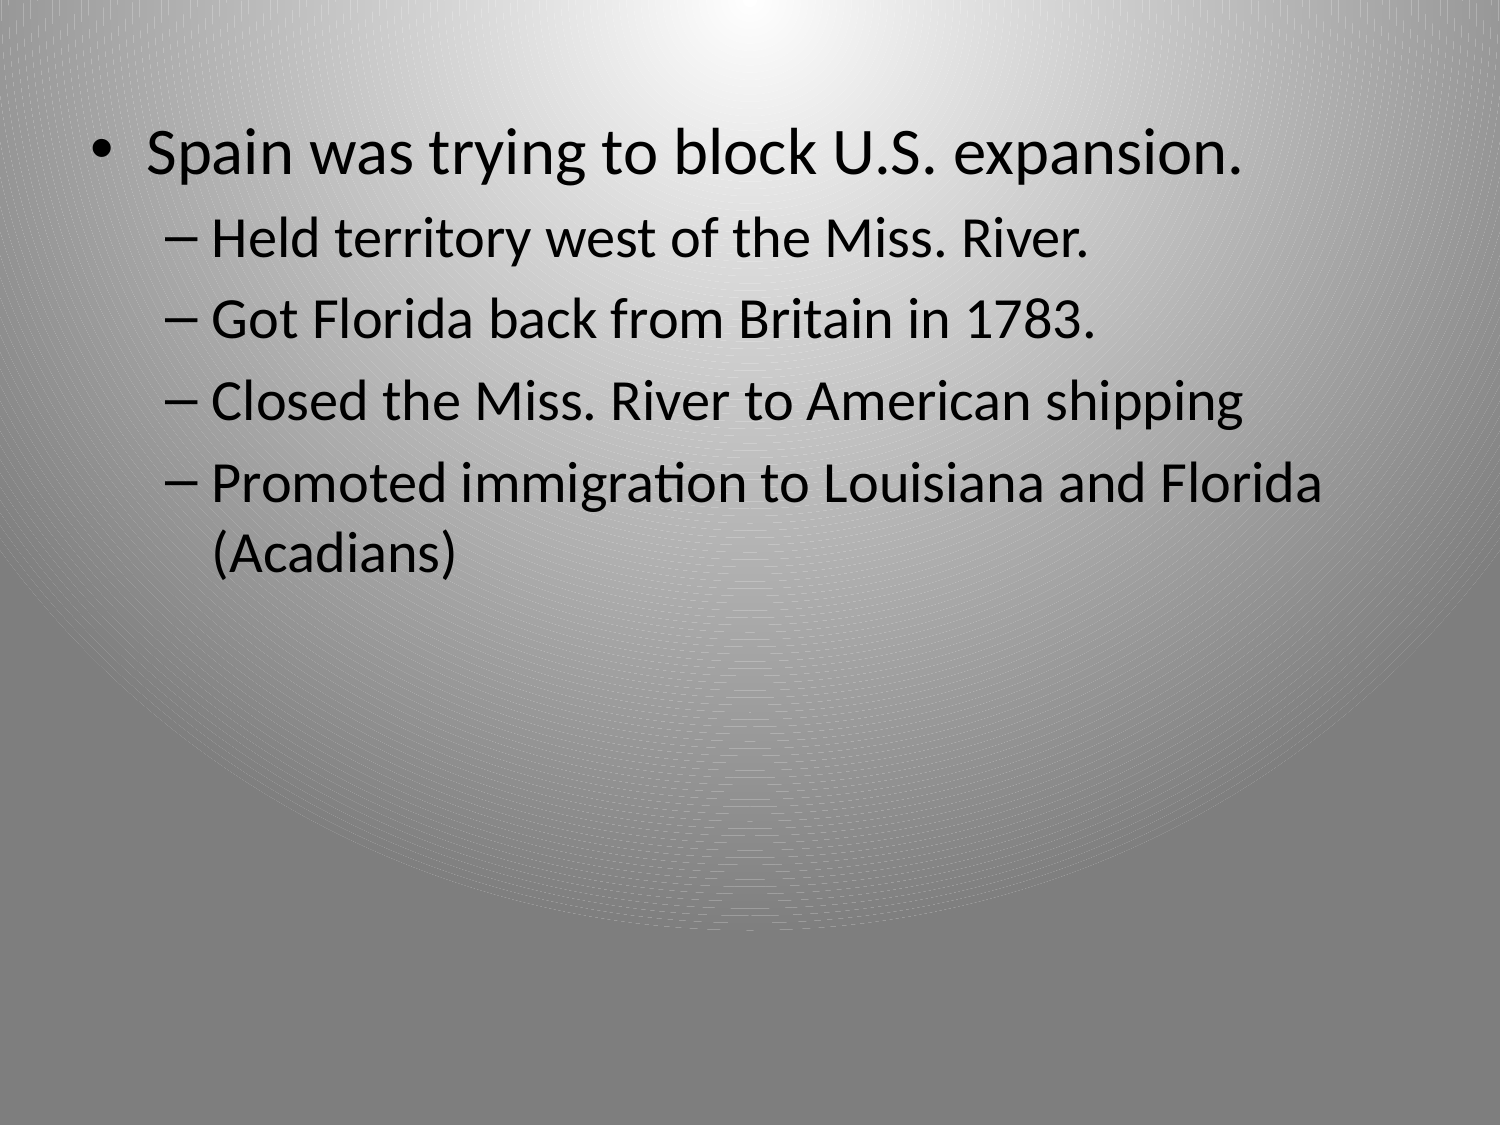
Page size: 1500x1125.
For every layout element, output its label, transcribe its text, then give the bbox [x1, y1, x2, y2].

list Spain was trying to block U.S. expansion. Held territory west of the Miss. River. Got Florida back from Britain in 1783. Closed the Miss. River to American shipping Promoted immigration to Louisiana and Florida (Acadians) [75, 99, 1425, 1005]
